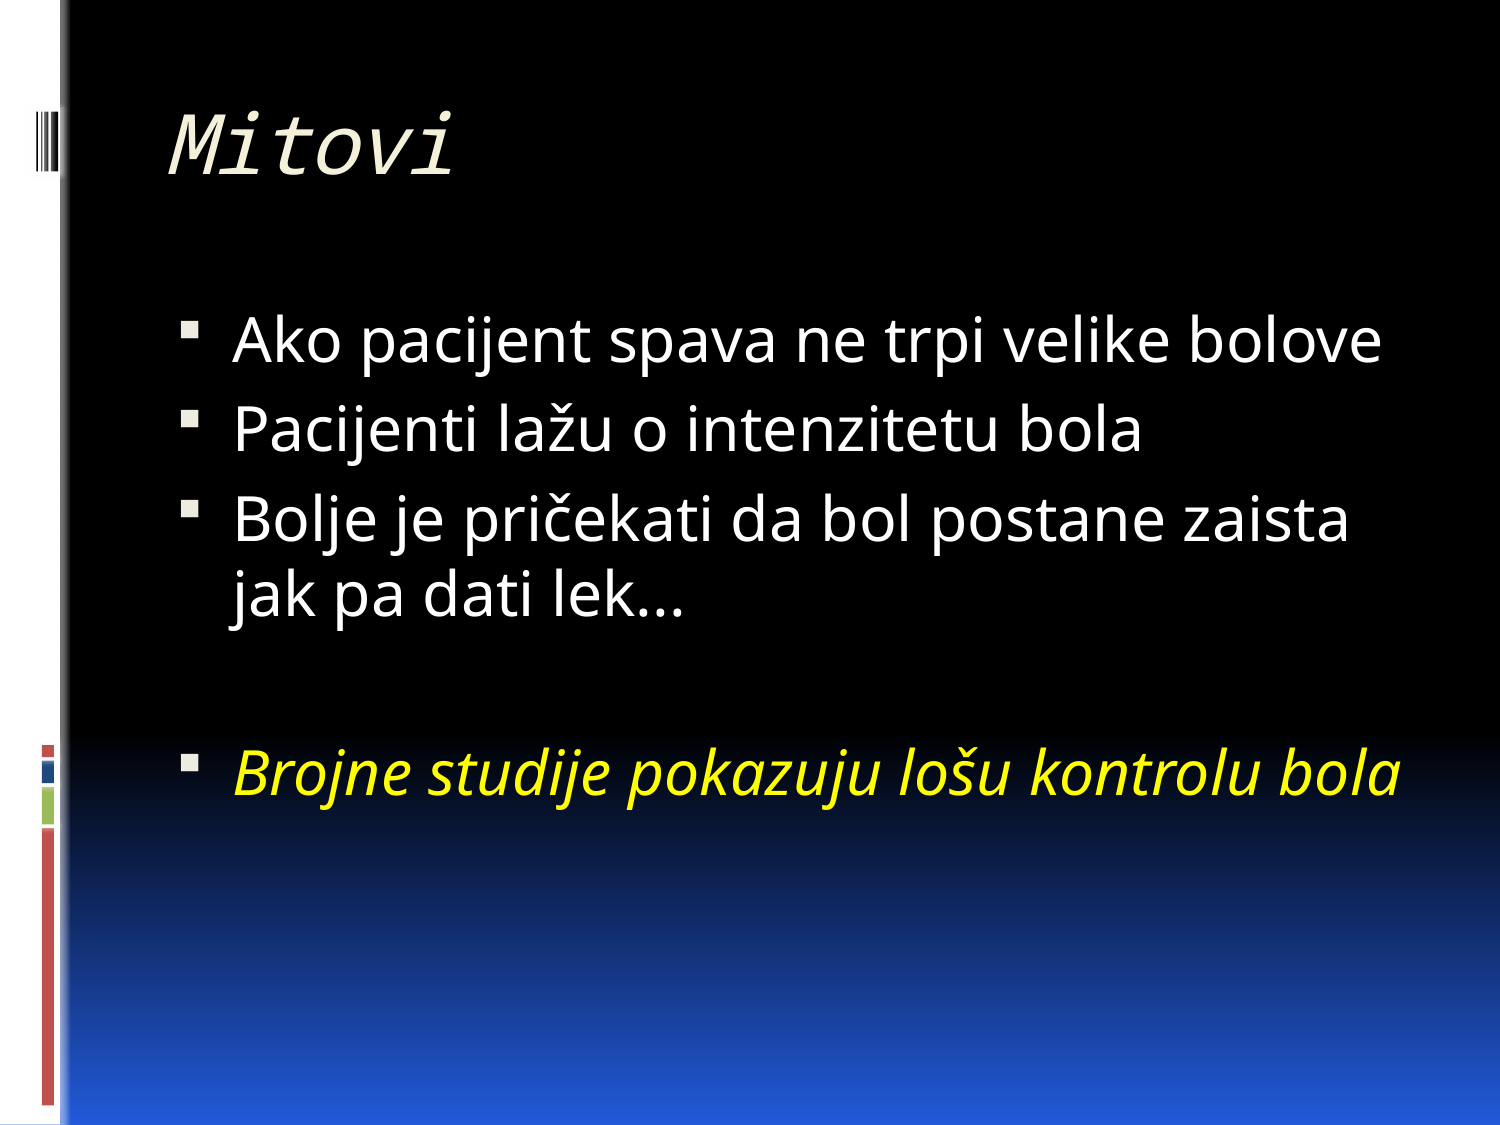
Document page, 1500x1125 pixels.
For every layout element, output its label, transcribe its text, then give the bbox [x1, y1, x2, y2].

list Ako pacijent spava ne trpi velike bolove Pacijenti lažu o intenzitetu bola Bolje je pričekati da bol postane zaista jak pa dati lek... Brojne studije pokazuju lošu kontrolu bola [150, 292, 1425, 1043]
title Mitovi [150, 83, 1425, 234]
